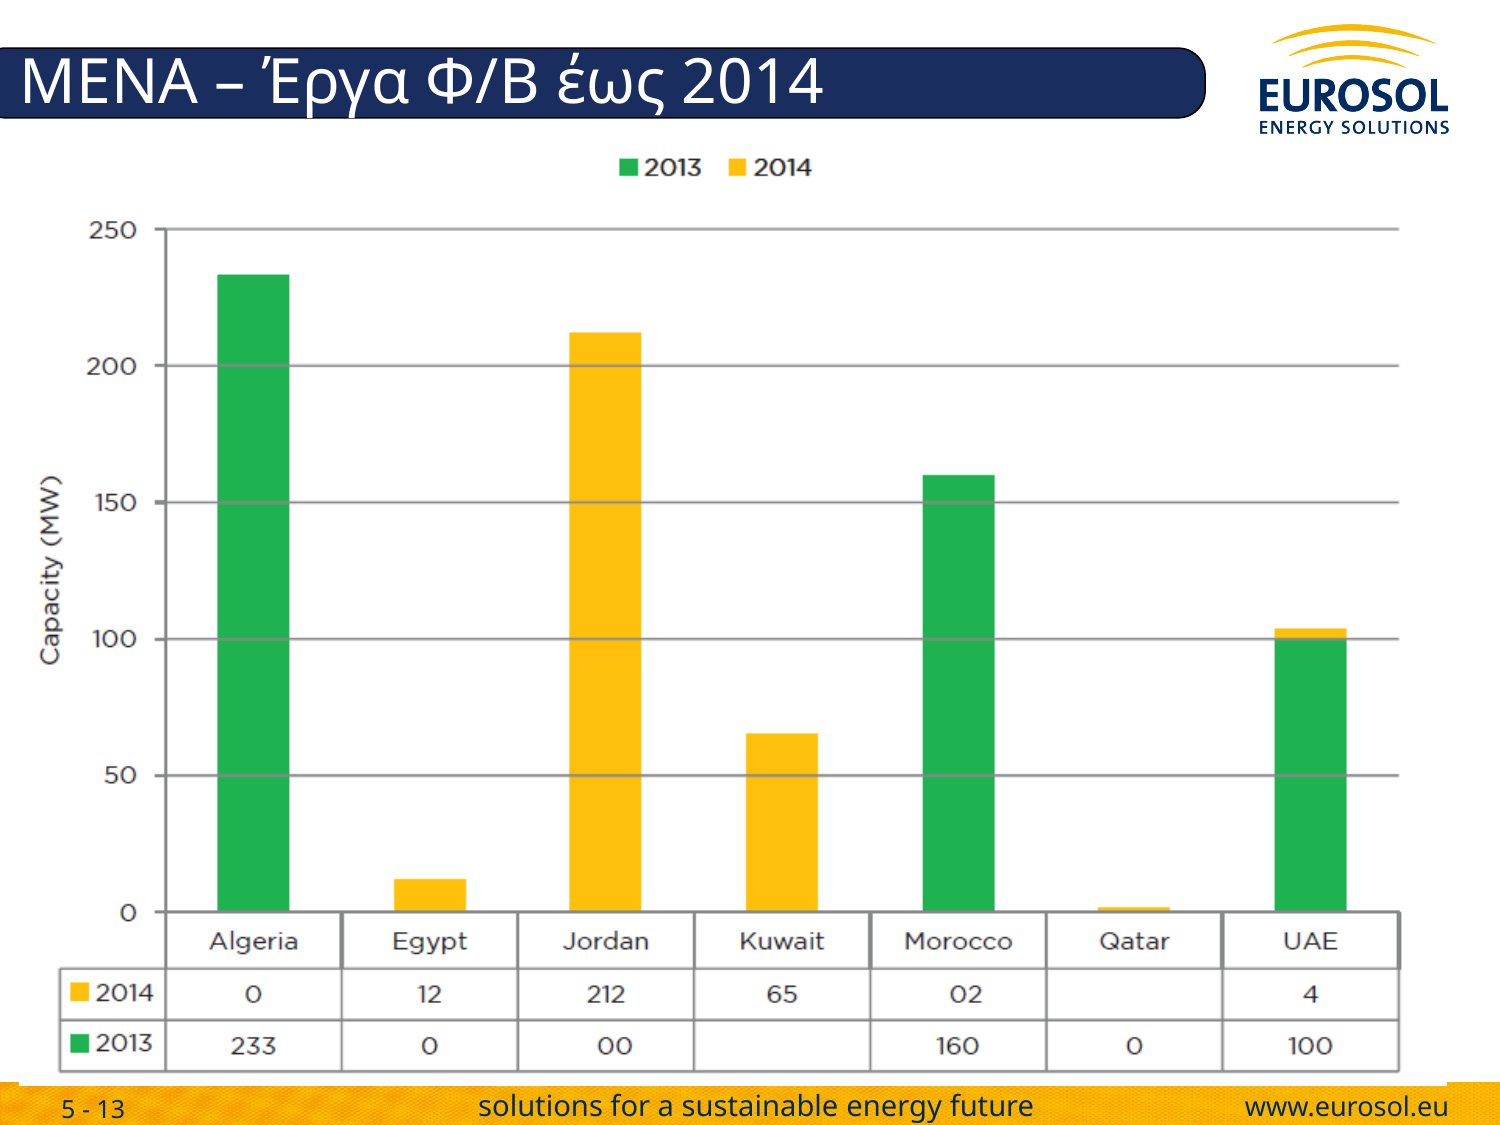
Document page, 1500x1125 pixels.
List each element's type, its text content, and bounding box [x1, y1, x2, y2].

picture [1258, 20, 1450, 134]
title ΜΕΝΑ – Έργα Φ/Β έως 2014 [19, 42, 1176, 124]
picture [0, 148, 1500, 1125]
